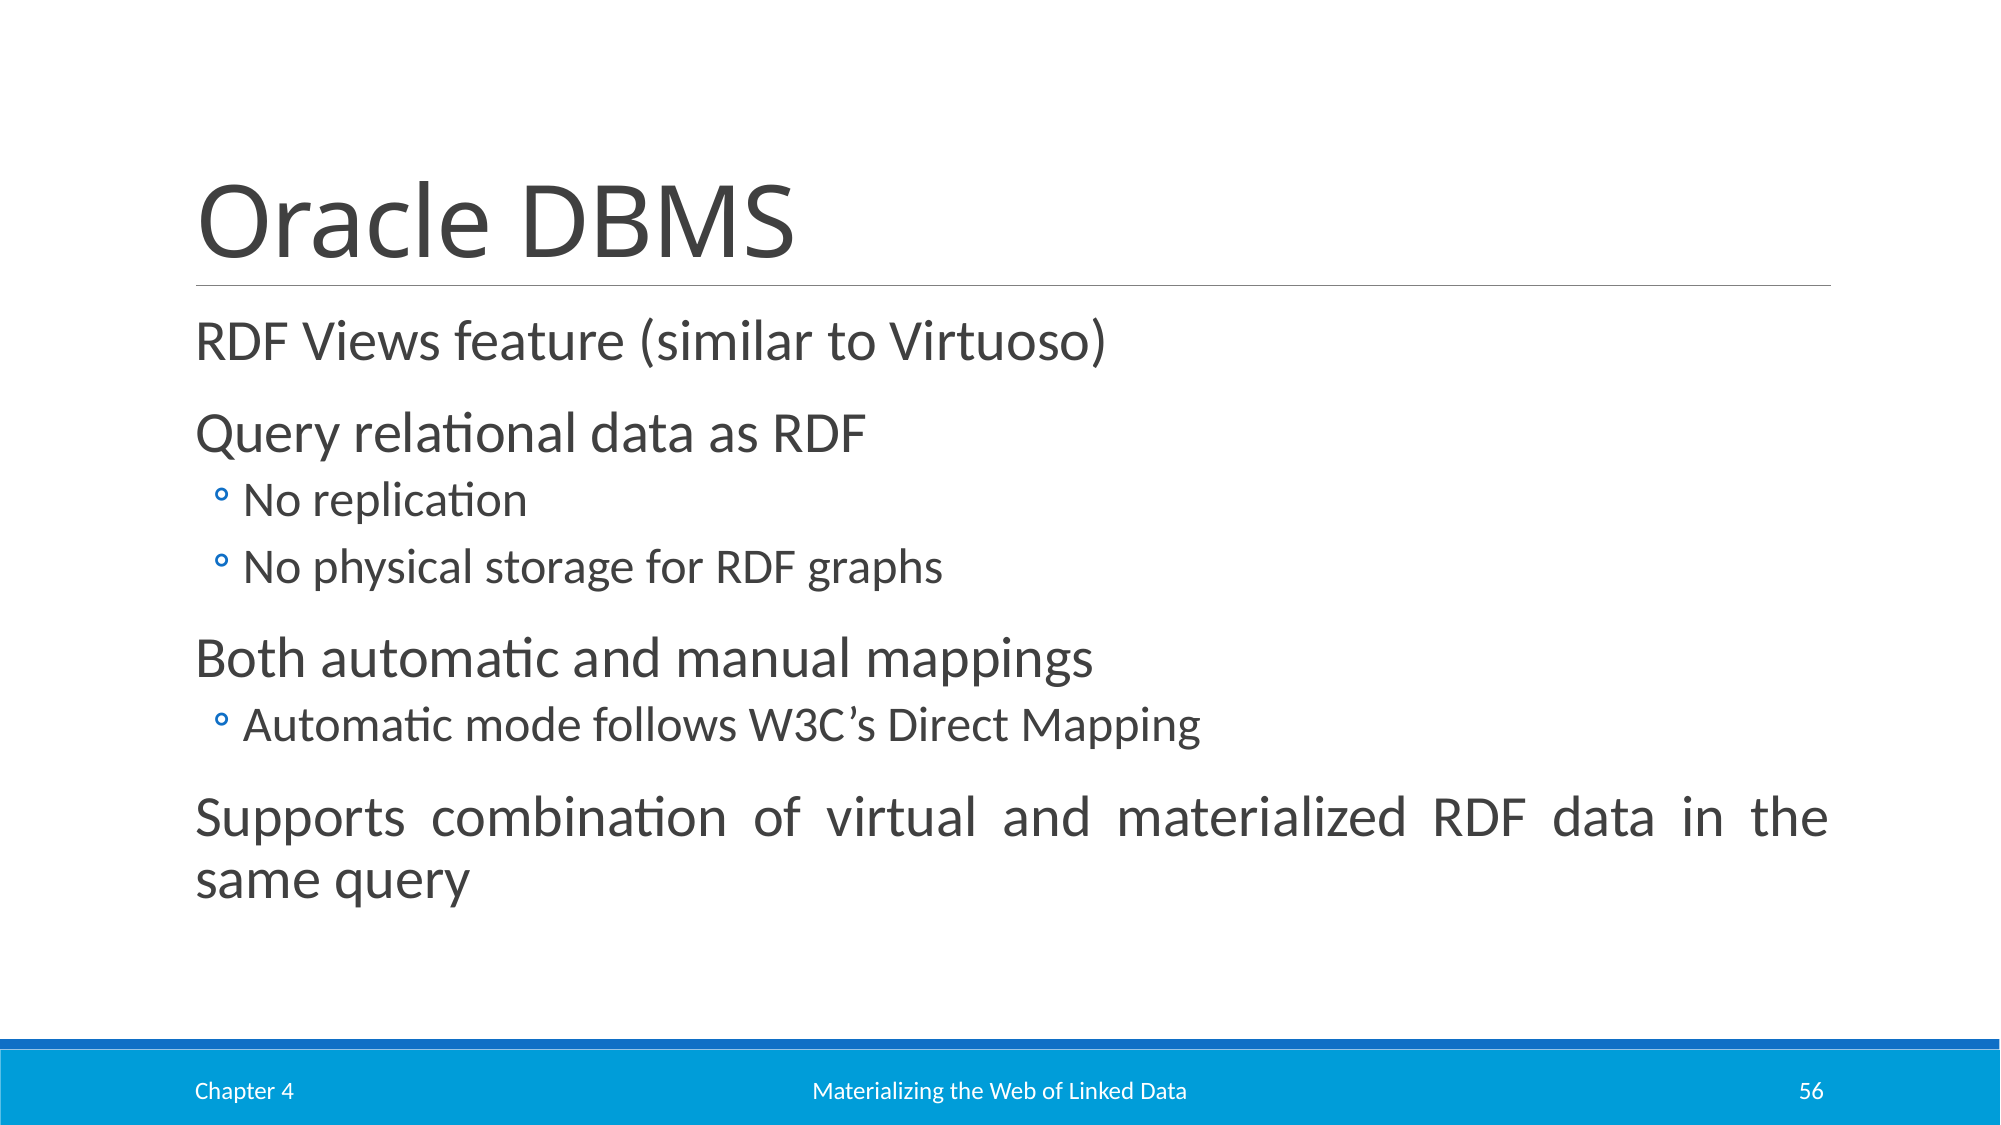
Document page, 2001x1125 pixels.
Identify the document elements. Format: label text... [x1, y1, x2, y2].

title Oracle DBMS [180, 47, 1830, 285]
slide_number Chapter 4 [180, 1059, 586, 1120]
footer Materializing the Web of Linked Data [604, 1059, 1396, 1120]
list RDF Views feature (similar to Virtuoso) Query relational data as RDF No replication No physical storage for RDF graphs Both automatic and manual mappings Automatic mode follows W3C’s Direct Mapping Supports combination of virtual and materialized RDF data in the same query [180, 302, 1830, 963]
slide_number 56 [1624, 1059, 1840, 1120]
